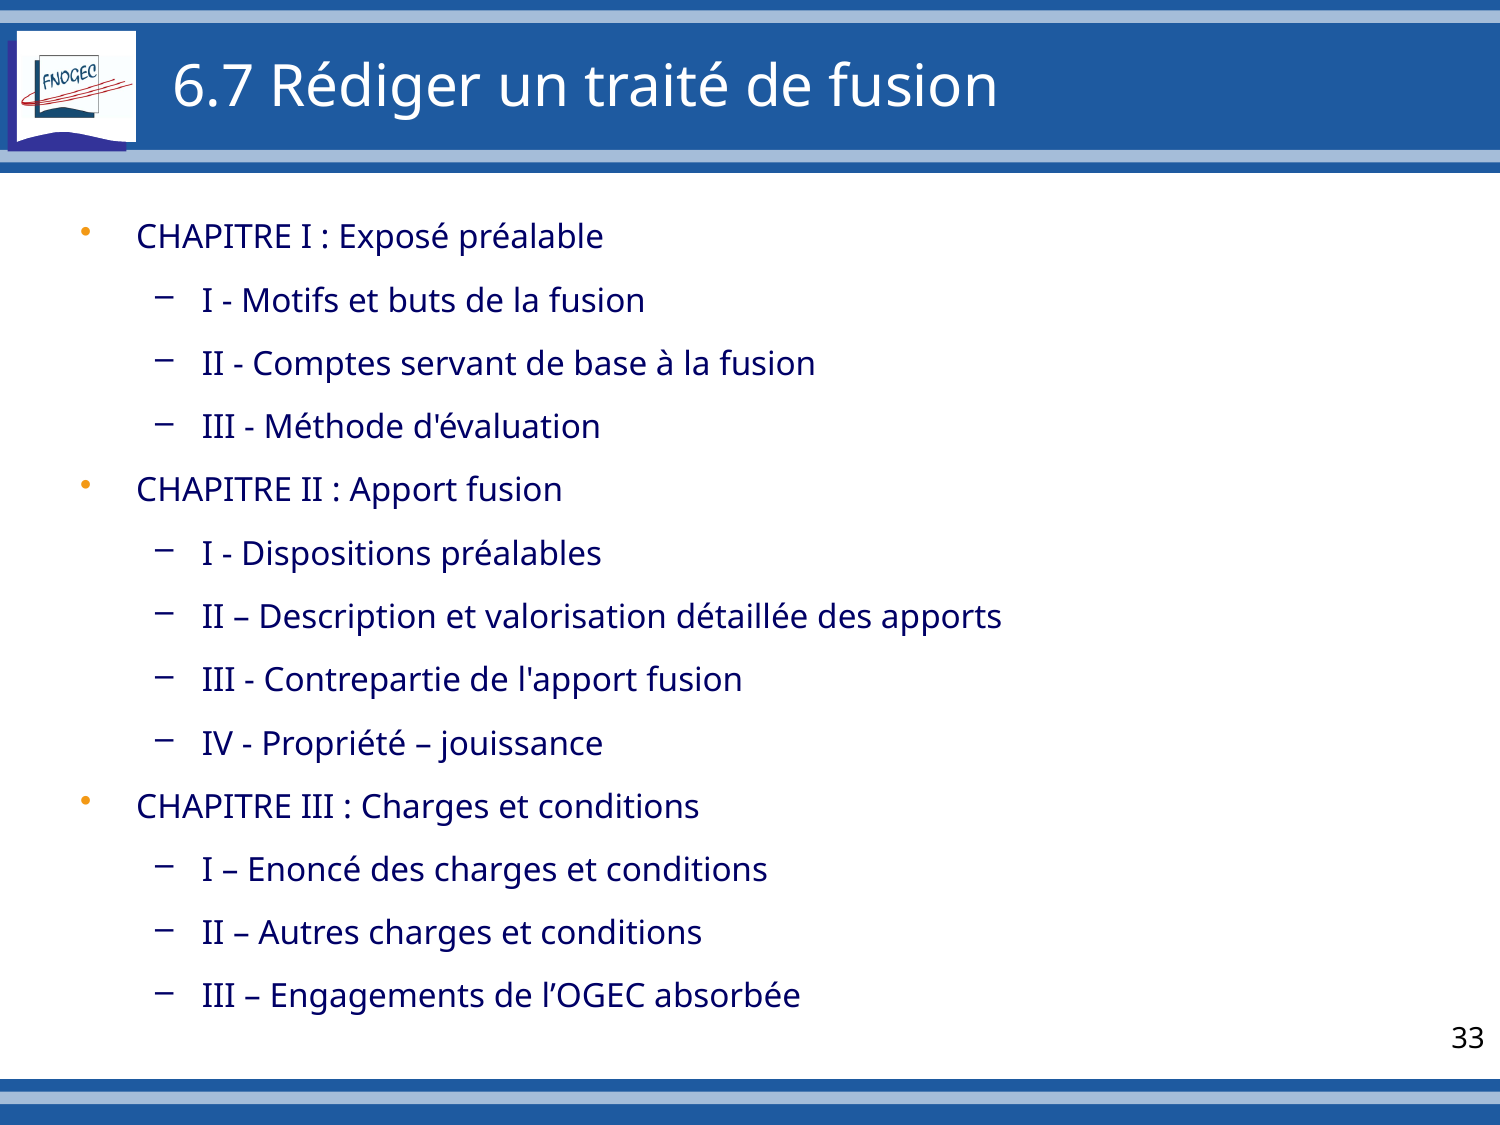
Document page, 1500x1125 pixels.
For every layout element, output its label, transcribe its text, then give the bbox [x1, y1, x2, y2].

slide_number 33 [1149, 1011, 1500, 1090]
picture [18, 51, 136, 123]
list CHAPITRE I : Exposé préalable I - Motifs et buts de la fusion II - Comptes servant de base à la fusion III - Méthode d'évaluation CHAPITRE II : Apport fusion I - Dispositions préalables II – Description et valorisation détaillée des apports III - Contrepartie de l'apport fusion IV - Propriété – jouissance CHAPITRE III : Charges et conditions I – Enoncé des charges et conditions II – Autres charges et conditions III – Engagements de l’OGEC absorbée [64, 207, 1471, 953]
title 6.7 Rédiger un traité de fusion [157, 36, 1412, 130]
